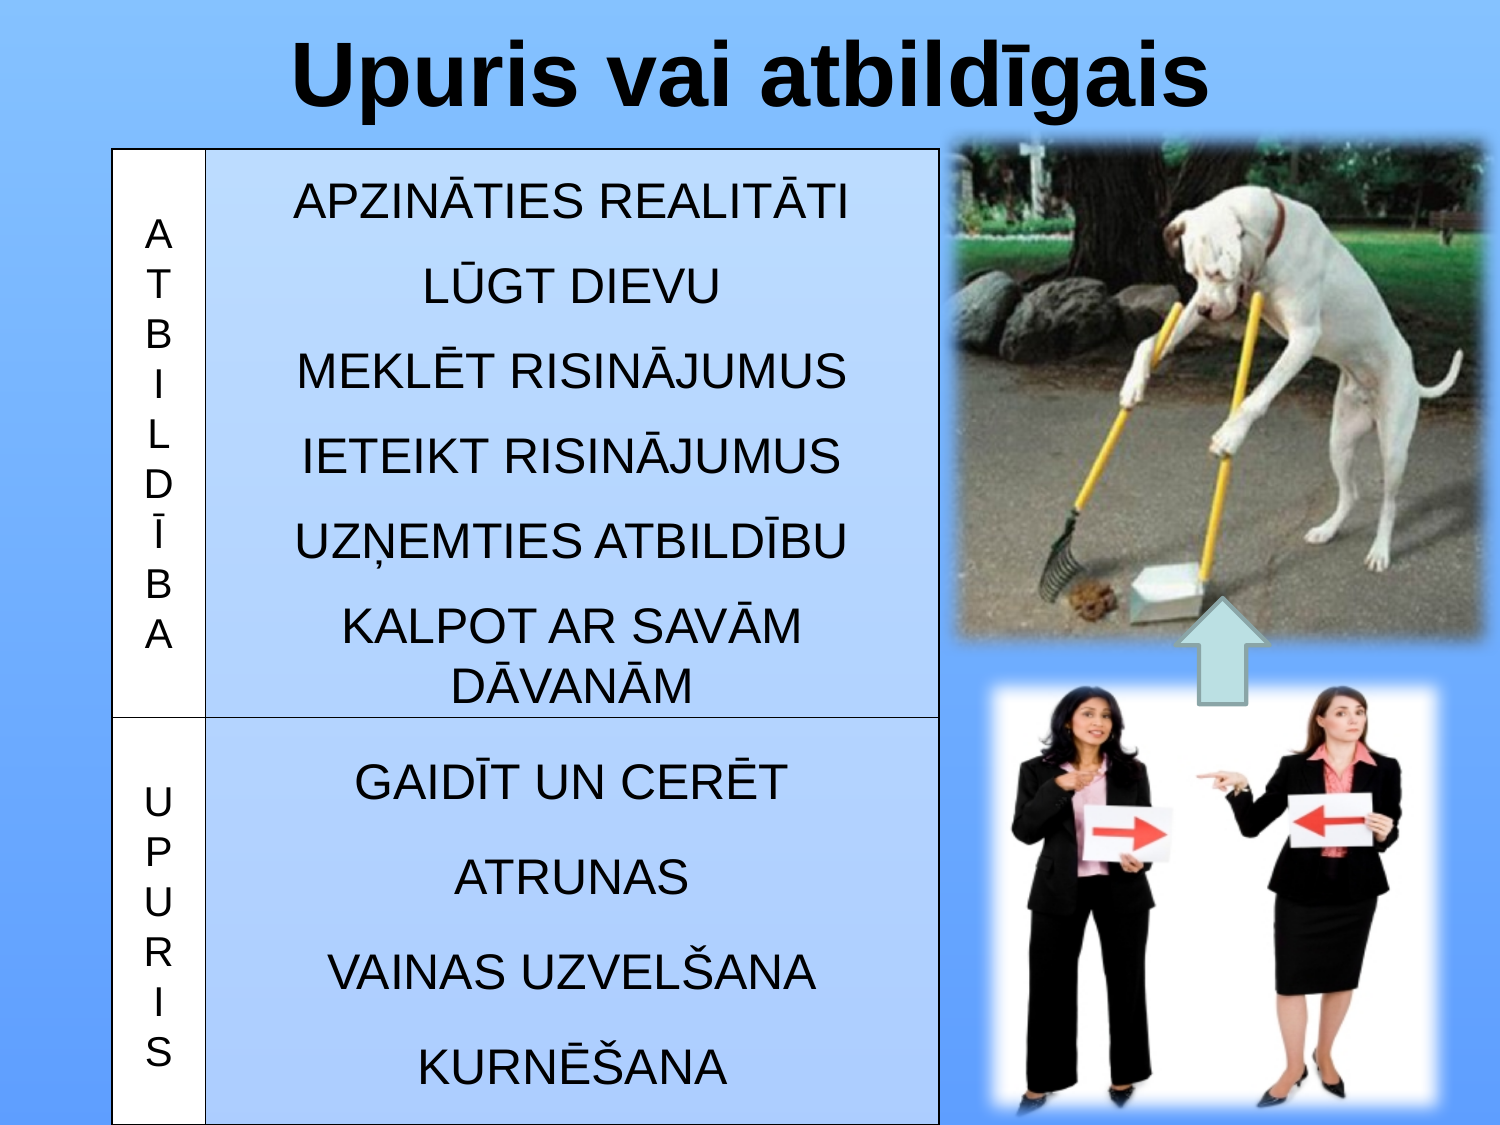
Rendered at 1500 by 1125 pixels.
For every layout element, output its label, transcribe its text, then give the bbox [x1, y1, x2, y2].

title Upuris vai atbildīgais [76, 75, 1428, 140]
picture [938, 125, 1500, 658]
picture [974, 668, 1455, 1125]
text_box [111, 148, 940, 1125]
text_box [0, 0, 1500, 75]
